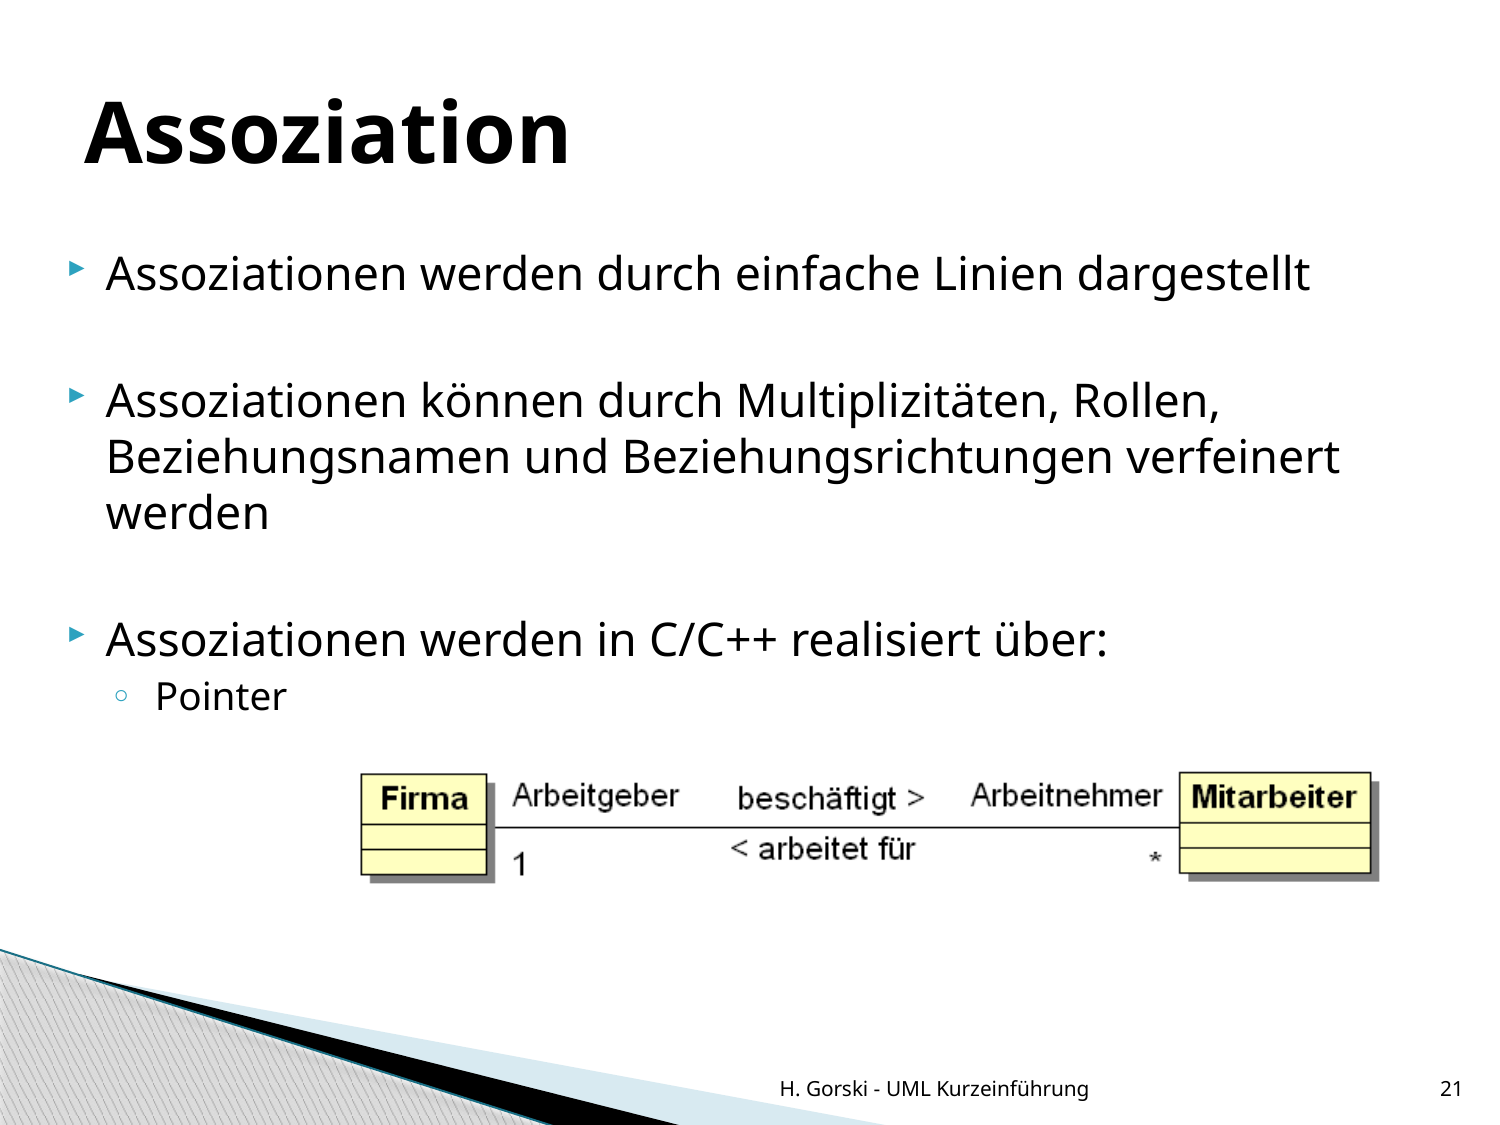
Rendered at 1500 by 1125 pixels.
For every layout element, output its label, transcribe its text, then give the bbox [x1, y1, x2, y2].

list Assoziationen werden durch einfache Linien dargestellt Assoziationen können durch Multiplizitäten, Rollen, Beziehungsnamen und Beziehungsrichtungen verfeinert werden Assoziationen werden in C/C++ realisiert über: Pointer [35, 236, 1500, 727]
slide_number 21 [1418, 1051, 1479, 1112]
footer H. Gorski - UML Kurzeinführung [718, 1051, 1105, 1112]
picture [292, 726, 1403, 915]
title Assoziation [70, 35, 1421, 223]
